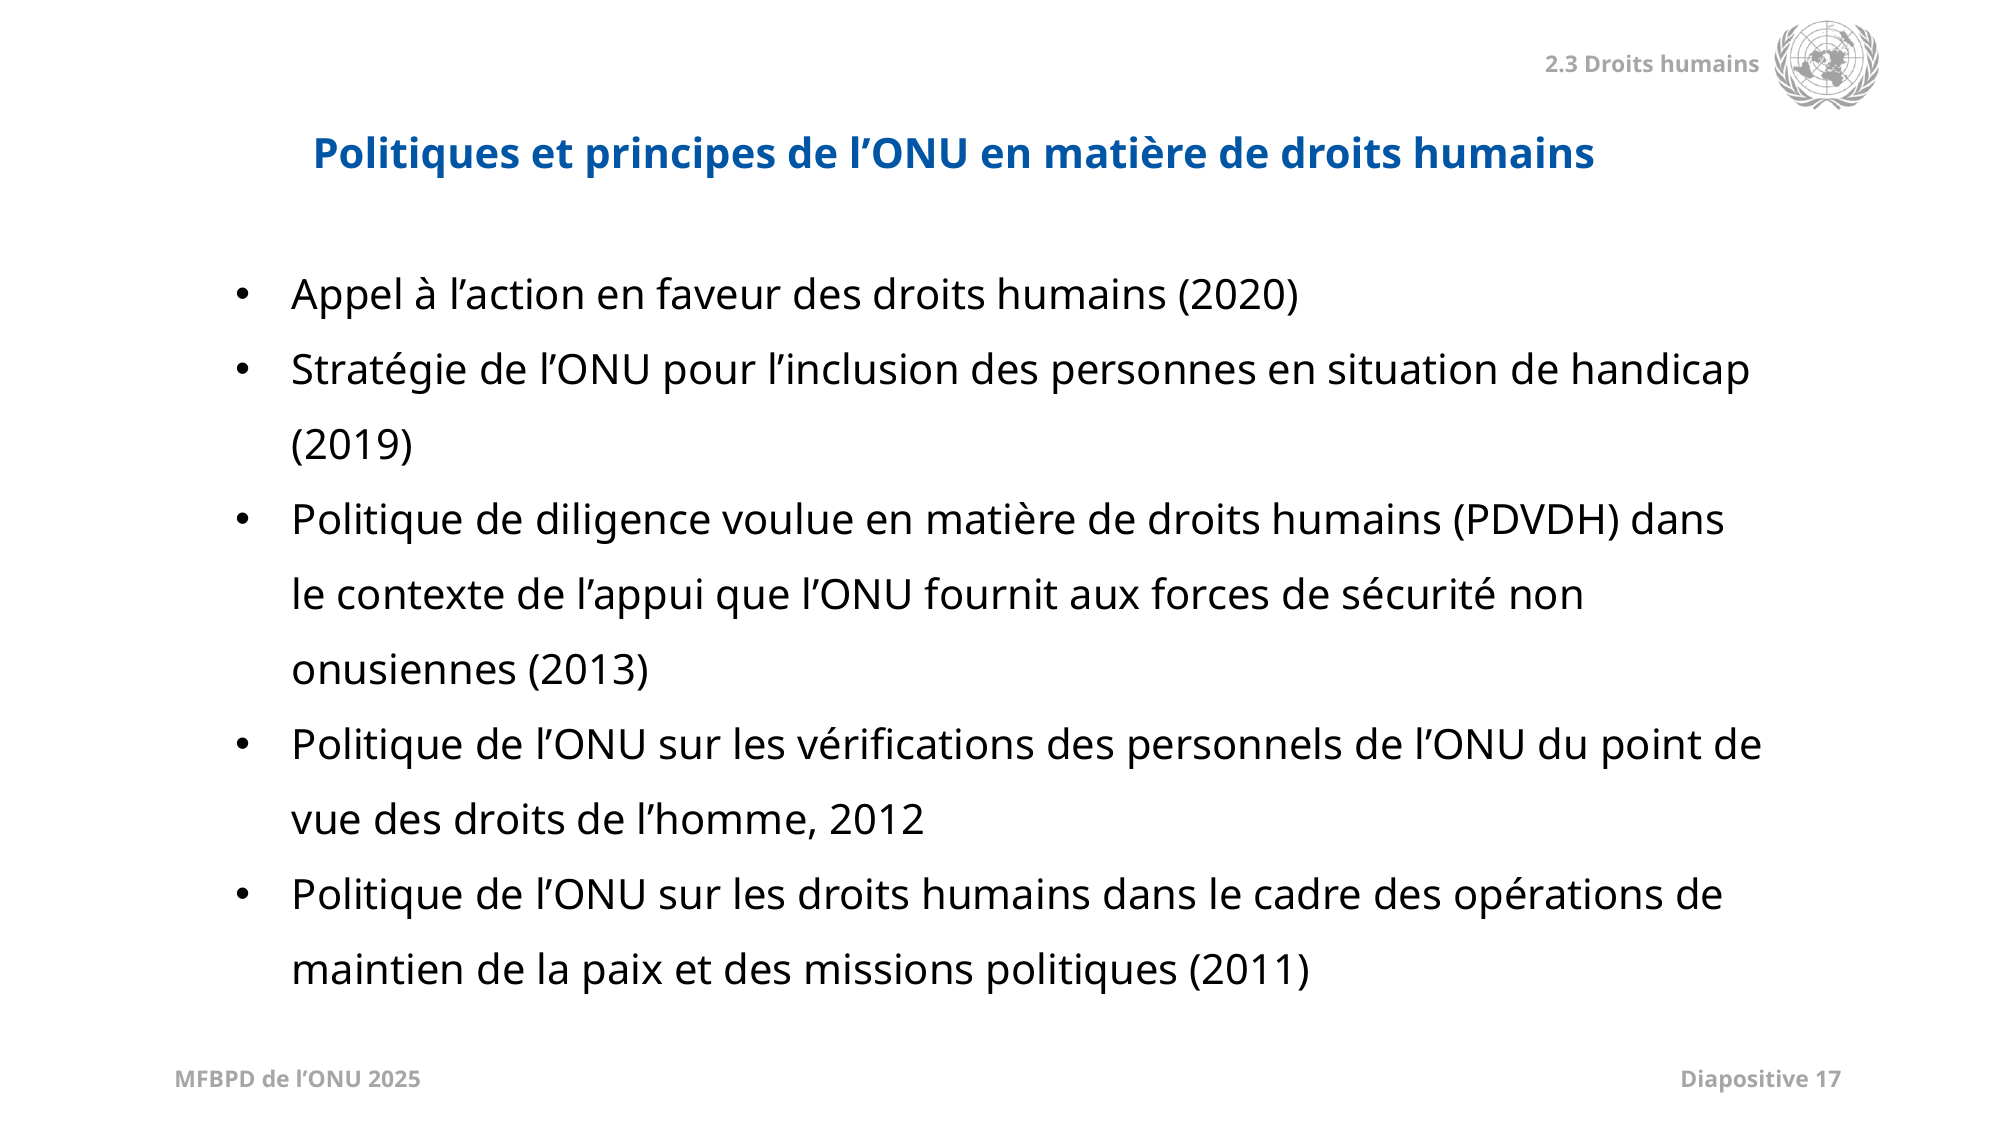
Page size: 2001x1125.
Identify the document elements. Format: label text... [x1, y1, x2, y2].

text_box Appel à l’action en faveur des droits humains (2020) Stratégie de l’ONU pour l’inclusion des personnes en situation de handicap (2019) Politique de diligence voulue en matière de droits humains (PDVDH) dans le contexte de l’appui que l’ONU fournit aux forces de sécurité non onusiennes (2013) Politique de l’ONU sur les vérifications des personnels de l’ONU du point de vue des droits de l’homme, 2012 Politique de l’ONU sur les droits humains dans le cadre des opérations de maintien de la paix et des missions politiques (2011) [220, 235, 1781, 1064]
text_box Politiques et principes de l’ONU en matière de droits humains [158, 119, 1750, 185]
